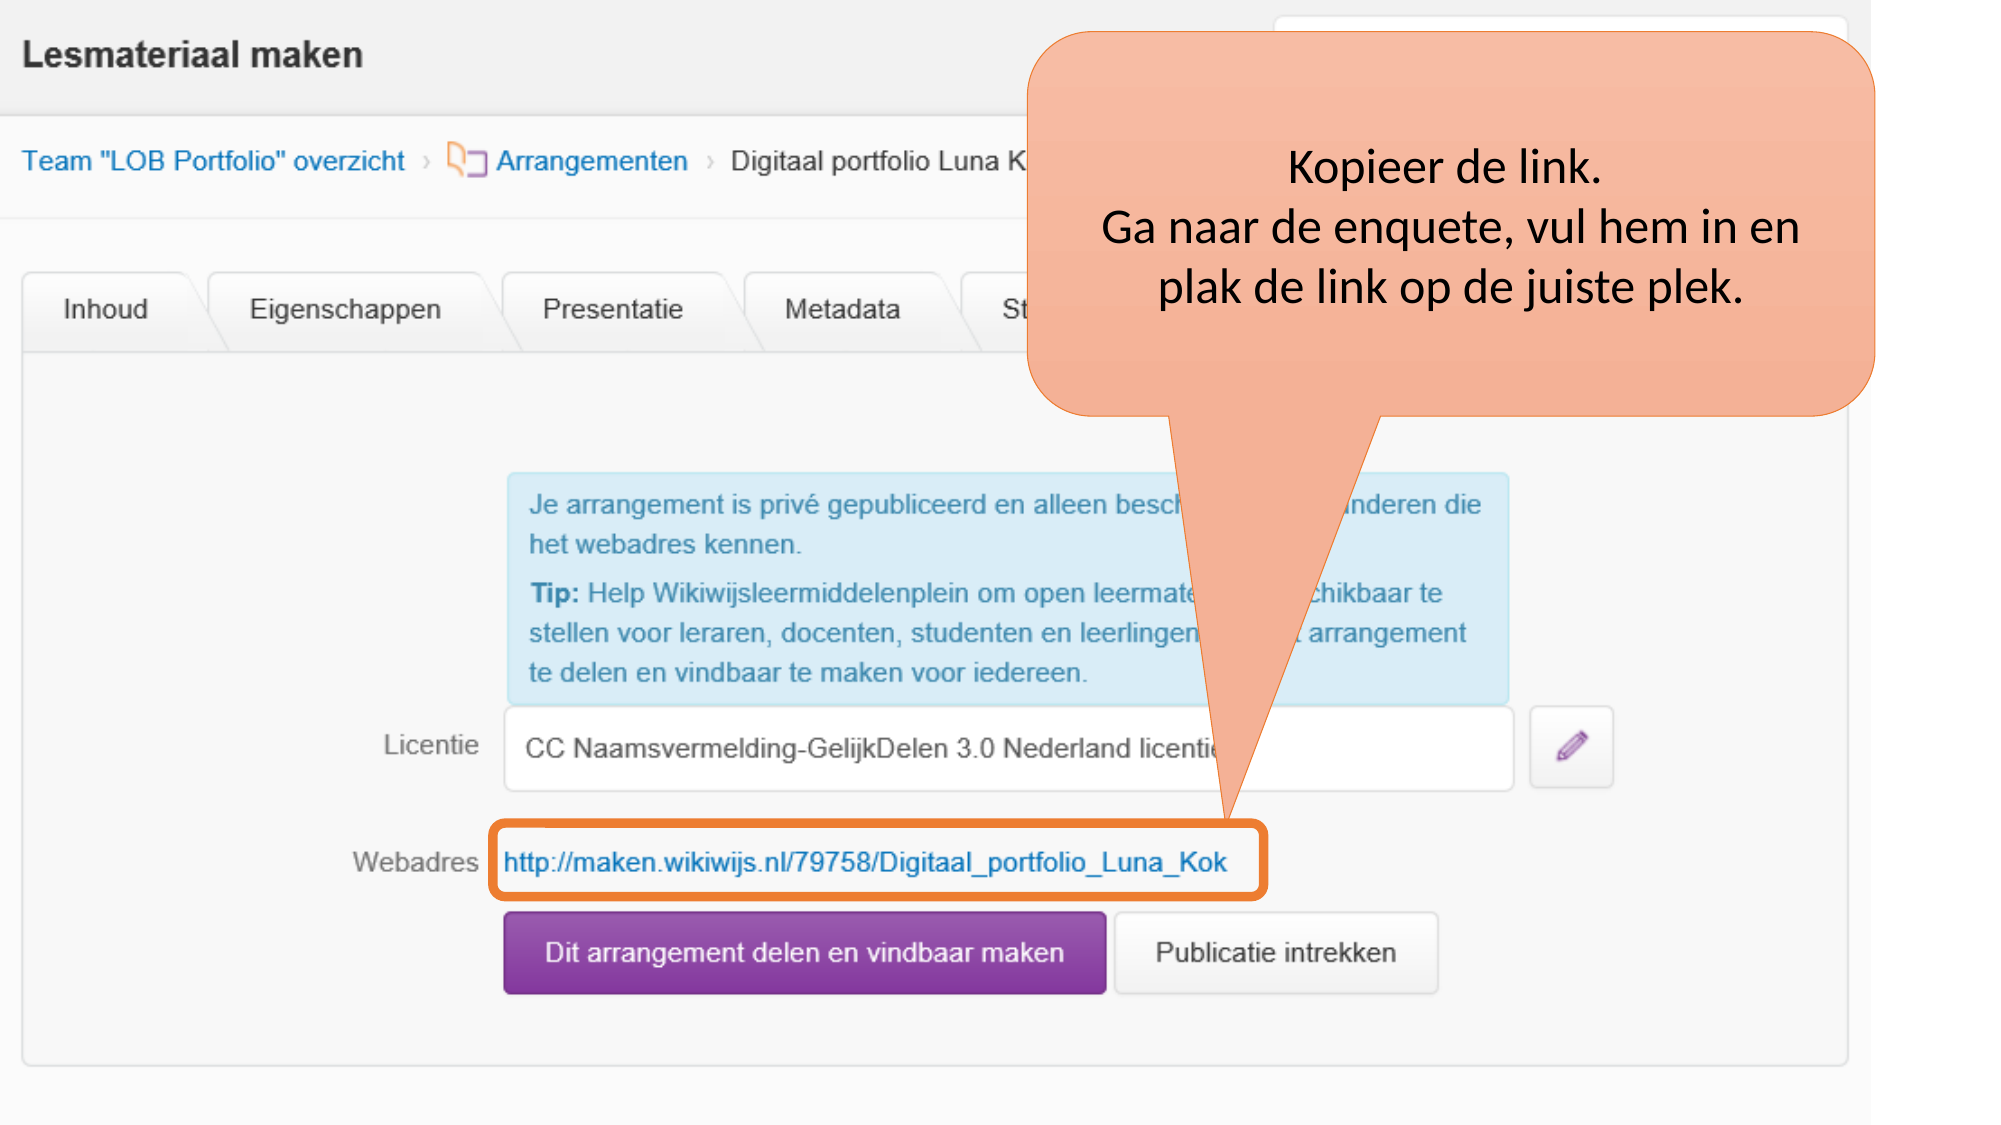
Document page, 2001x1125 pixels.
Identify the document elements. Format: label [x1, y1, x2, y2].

picture [0, 0, 1871, 1125]
text_box [1871, 72, 1876, 376]
